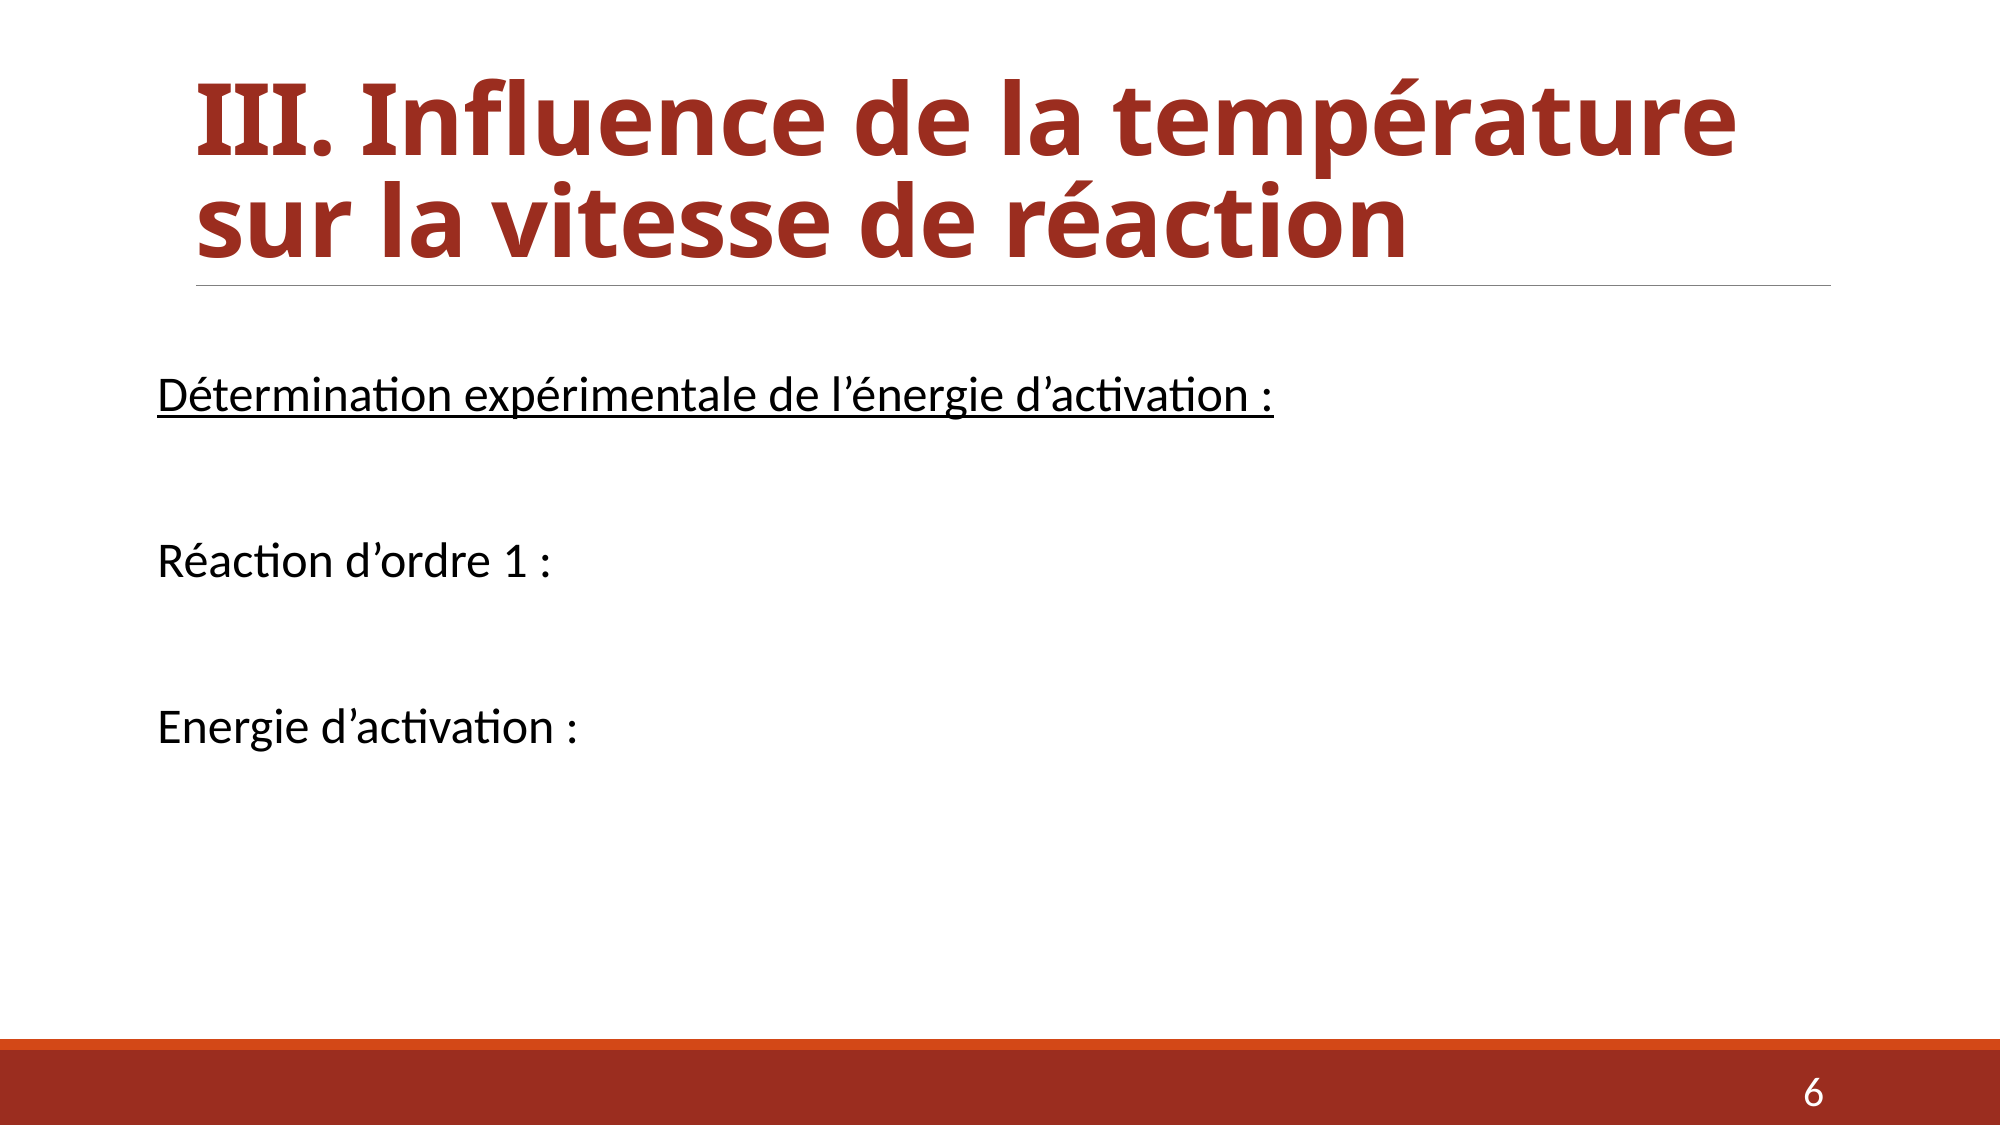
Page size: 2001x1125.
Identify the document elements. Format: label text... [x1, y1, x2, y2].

slide_number 6 [1624, 1059, 1840, 1120]
title III. Influence de la température sur la vitesse de réaction [180, 47, 1830, 285]
